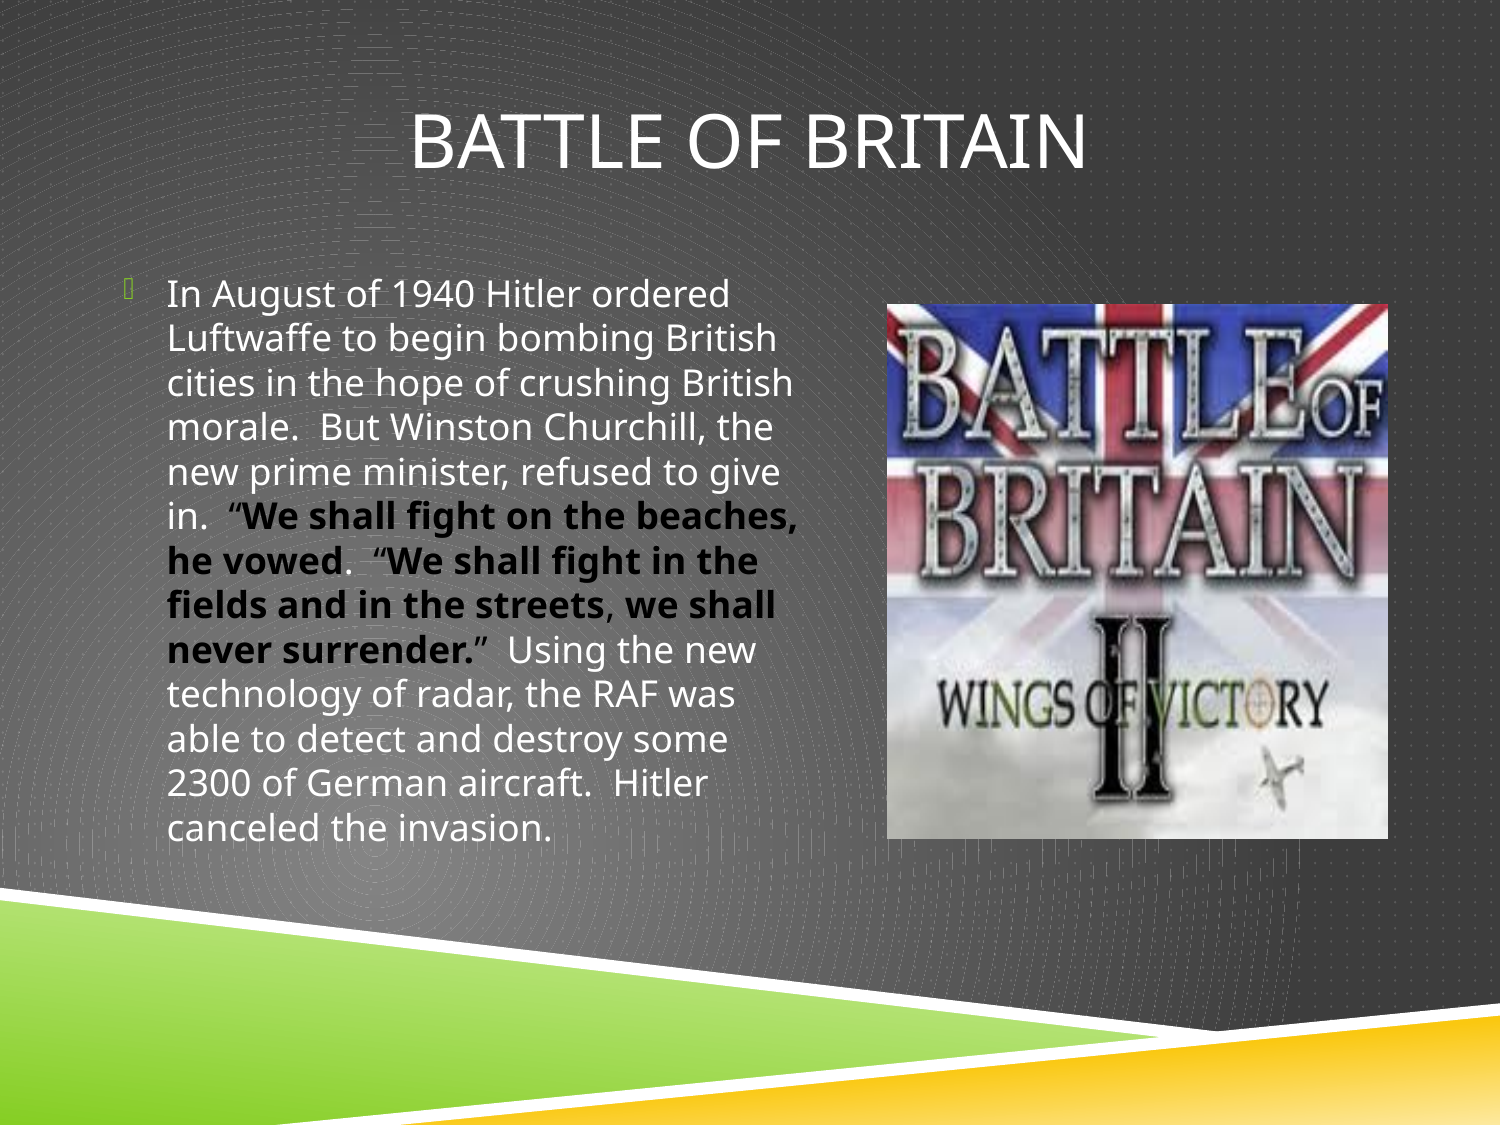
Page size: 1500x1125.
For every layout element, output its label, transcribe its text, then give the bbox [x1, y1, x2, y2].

picture [887, 304, 1388, 839]
title Battle of Britain [112, 45, 1388, 233]
list In August of 1940 Hitler ordered Luftwaffe to begin bombing British cities in the hope of crushing British morale. But Winston Churchill, the new prime minister, refused to give in. “We shall fight on the beaches, he vowed. “We shall fight in the fields and in the streets, we shall never surrender.” Using the new technology of radar, the RAF was able to detect and destroy some 2300 of German aircraft. Hitler canceled the invasion. [112, 262, 801, 875]
